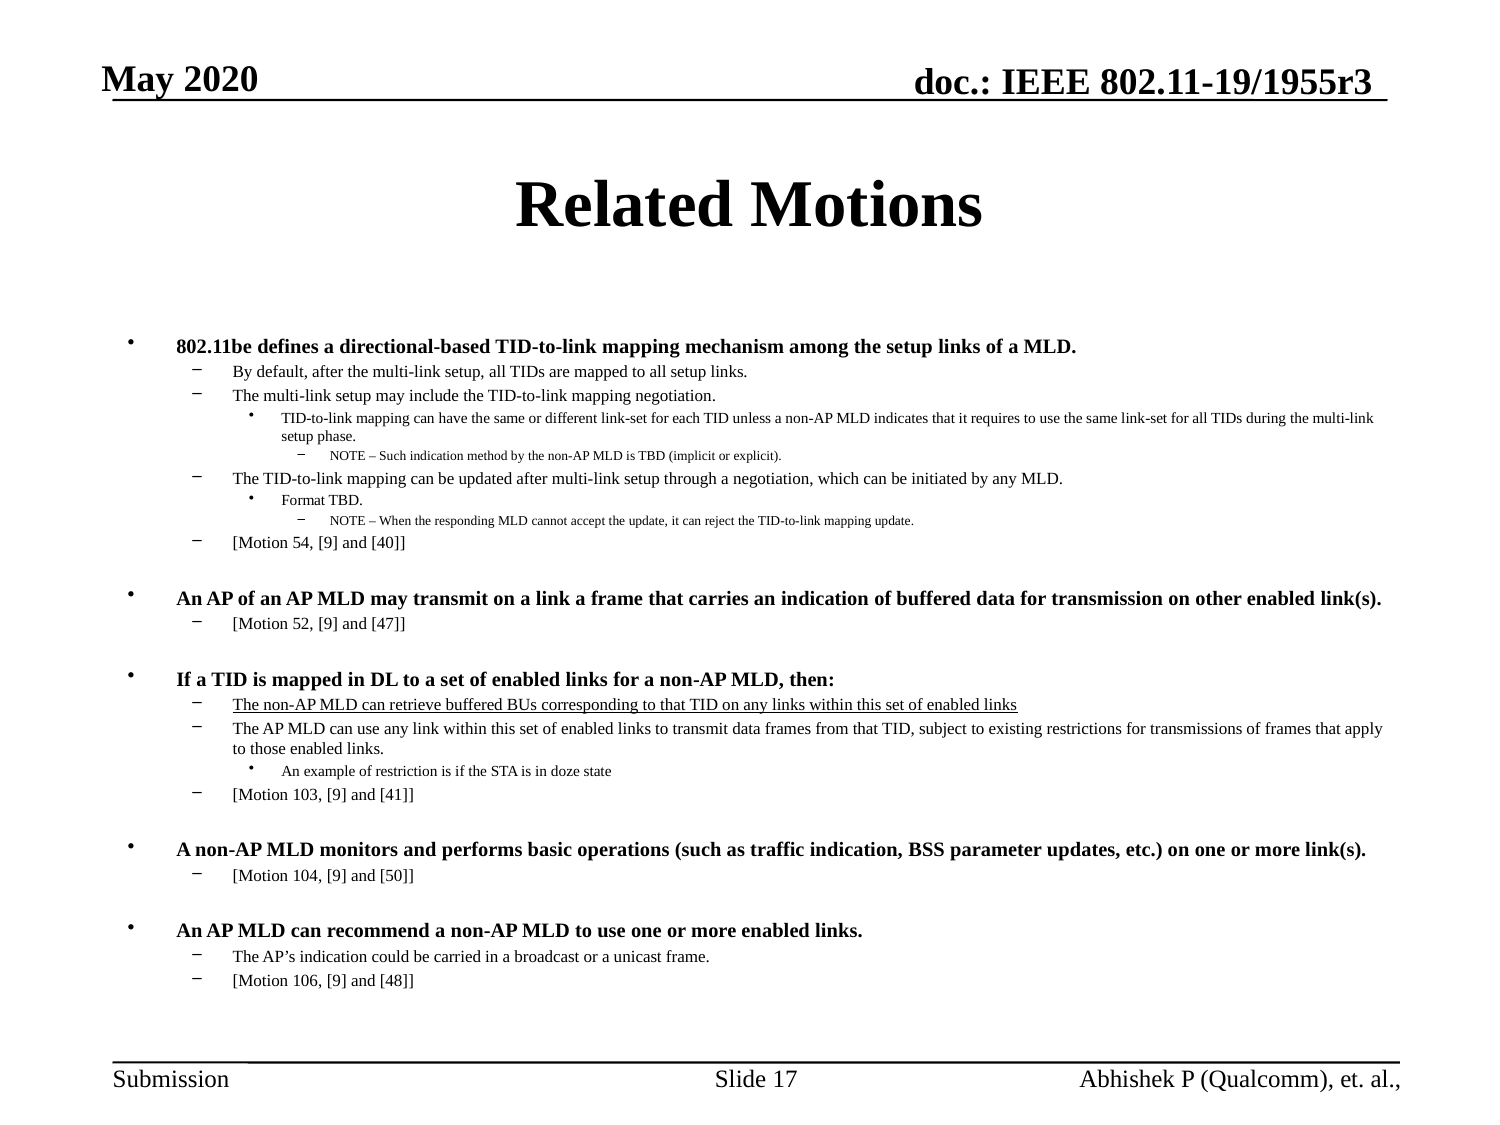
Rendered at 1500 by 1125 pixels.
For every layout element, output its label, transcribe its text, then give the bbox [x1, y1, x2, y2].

slide_number Slide 17 [712, 1061, 801, 1093]
list 802.11be defines a directional-based TID-to-link mapping mechanism among the setup links of a MLD. By default, after the multi-link setup, all TIDs are mapped to all setup links. The multi-link setup may include the TID-to-link mapping negotiation. TID-to-link mapping can have the same or different link-set for each TID unless a non-AP MLD indicates that it requires to use the same link-set for all TIDs during the multi-link setup phase. NOTE – Such indication method by the non-AP MLD is TBD (implicit or explicit). The TID-to-link mapping can be updated after multi-link setup through a negotiation, which can be initiated by any MLD. Format TBD. NOTE – When the responding MLD cannot accept the update, it can reject the TID-to-link mapping update. [Motion 54, [9] and [40]] An AP of an AP MLD may transmit on a link a frame that carries an indication of buffered data for transmission on other enabled link(s). [Motion 52, [9] and [47]] If a TID is mapped in DL to a set of enabled links for a non-AP MLD, then: The non-AP MLD can retrieve buffered BUs corresponding to that TID on any links within this set of enabled links The AP MLD can use any link within this set of enabled links to transmit data frames from that TID, subject to existing restrictions for transmissions of frames that apply to those enabled links. An example of restriction is if the STA is in doze state [Motion 103, [9] and [41]] A non-AP MLD monitors and performs basic operations (such as traffic indication, BSS parameter updates, etc.) on one or more link(s). [Motion 104, [9] and [50]] An AP MLD can recommend a non-AP MLD to use one or more enabled links. The AP’s indication could be carried in a broadcast or a unicast frame. [Motion 106, [9] and [48]] [112, 324, 1402, 1052]
footer Abhishek P (Qualcomm), et. al., [949, 1061, 1402, 1093]
title Related Motions [112, 112, 1388, 288]
